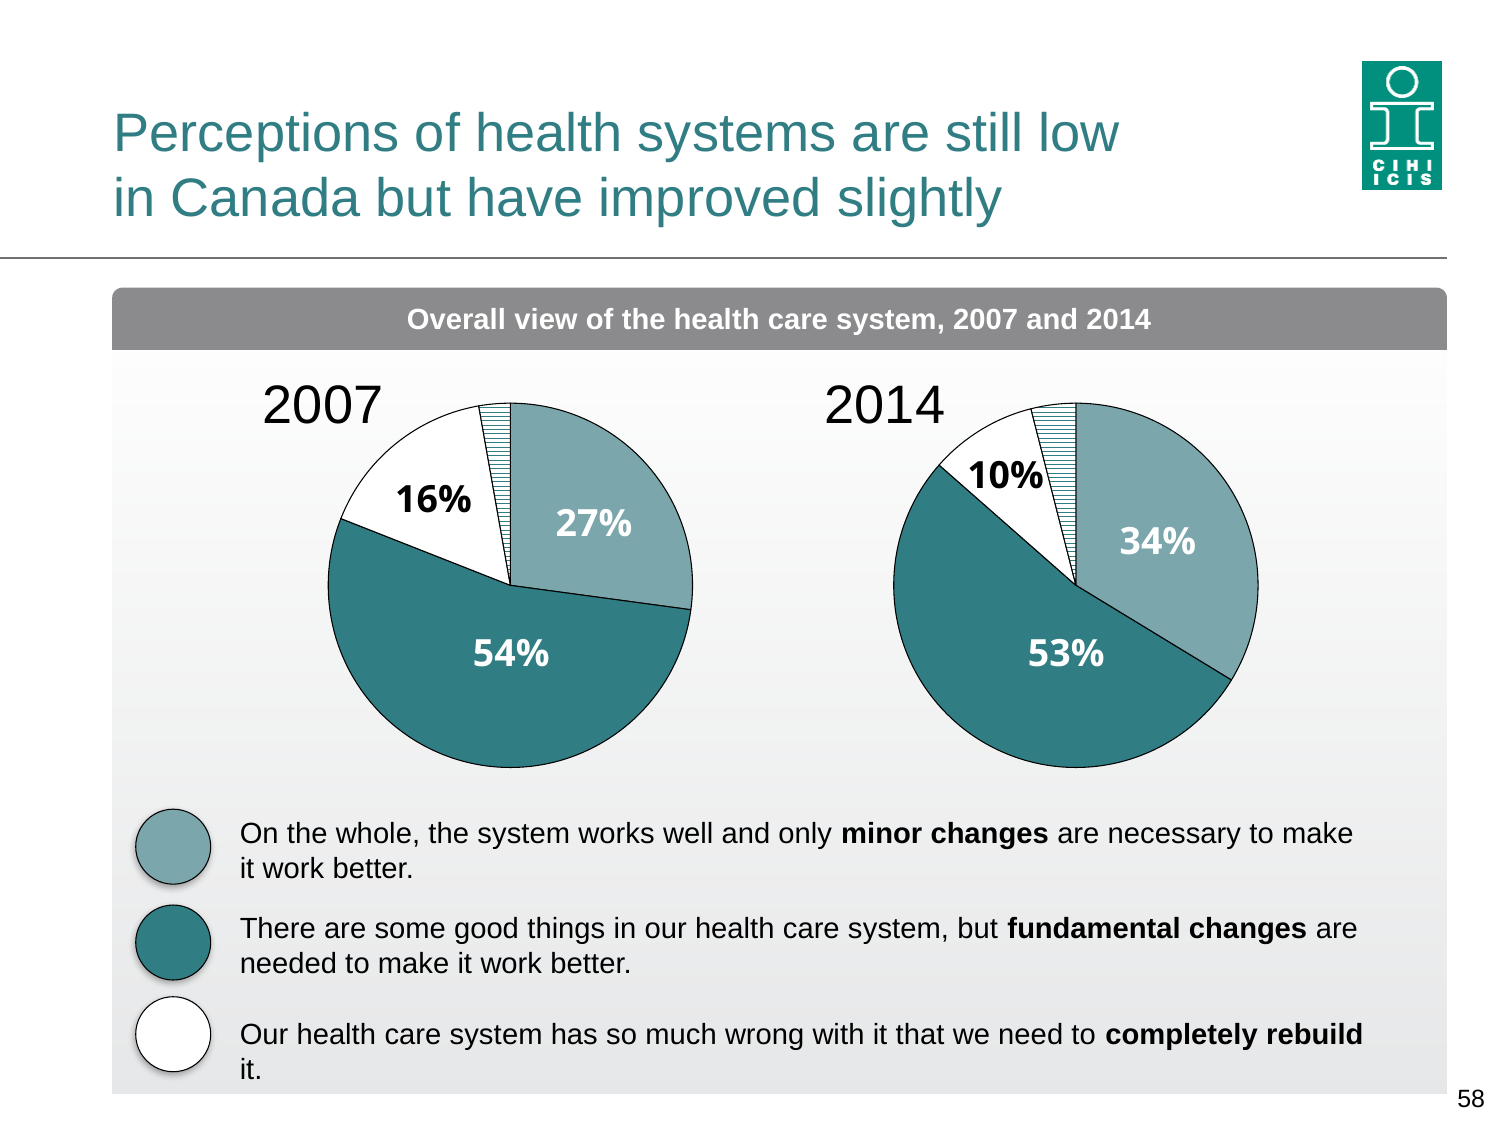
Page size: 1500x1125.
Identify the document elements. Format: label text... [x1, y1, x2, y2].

title Perceptions of health systems are still low in Canada but have improved slightly [98, 87, 1350, 238]
text_box [110, 285, 118, 293]
text_box 2014 [809, 361, 961, 442]
text_box On the whole, the system works well and only minor changes are necessary to make it work better. [225, 807, 1404, 892]
text_box [110, 285, 1450, 352]
text_box Overall view of the health care system, 2007 and 2014 [112, 293, 1447, 343]
text_box [1440, 285, 1449, 293]
picture [1362, 61, 1442, 190]
text_box Our health care system has so much wrong with it that we need to completely rebuild it. [225, 1008, 1404, 1093]
chart [294, 395, 727, 776]
chart [859, 395, 1293, 776]
text_box There are some good things in our health care system, but fundamental changes are needed to make it work better. [225, 901, 1404, 987]
text_box [110, 352, 1449, 1096]
text_box 2007 [248, 361, 399, 442]
text_box [134, 808, 212, 885]
text_box [134, 904, 212, 981]
text_box [134, 995, 212, 1073]
slide_number 58 [1337, 1074, 1500, 1125]
